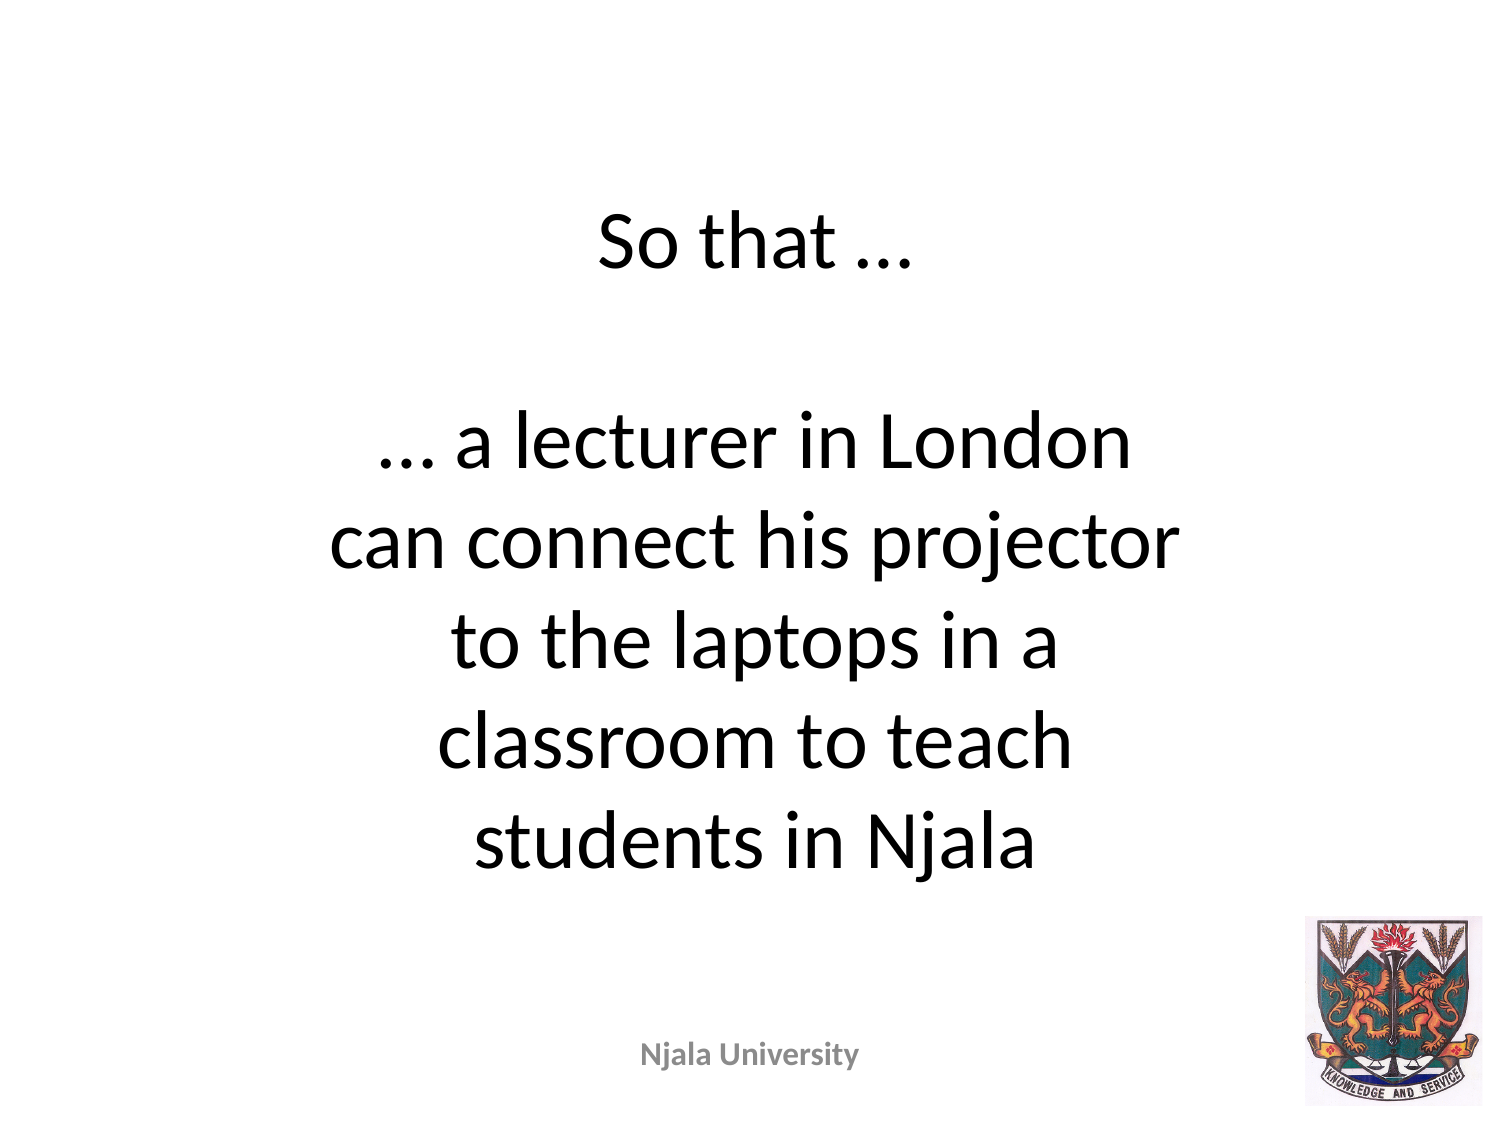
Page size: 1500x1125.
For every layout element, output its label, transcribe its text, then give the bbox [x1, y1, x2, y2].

text_box So that … … a lecturer in London can connect his projector to the laptops in a classroom to teach students in Njala [312, 78, 1199, 893]
footer Njala University [360, 1022, 1140, 1083]
